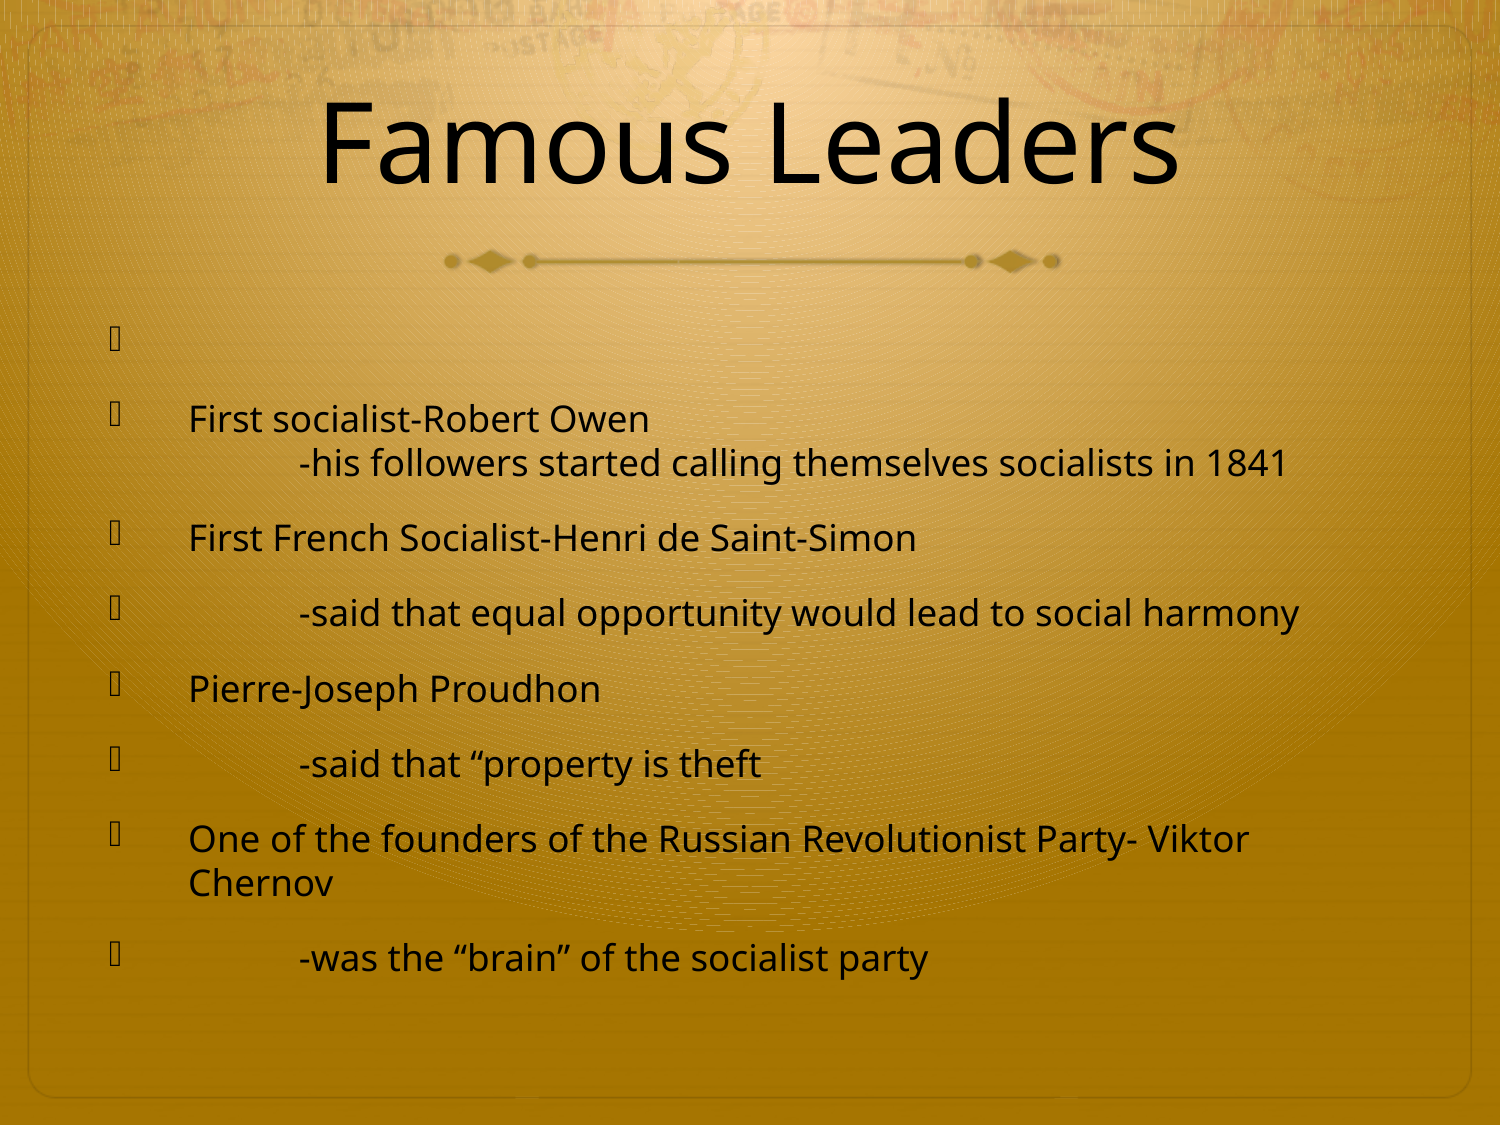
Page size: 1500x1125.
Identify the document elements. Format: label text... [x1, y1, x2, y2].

list First socialist-Robert Owen -his followers started calling themselves socialists in 1841 First French Socialist-Henri de Saint-Simon -said that equal opportunity would lead to social harmony Pierre-Joseph Proudhon -said that “property is theft One of the founders of the Russian Revolutionist Party- Viktor Chernov -was the “brain” of the socialist party [93, 312, 1407, 988]
picture [0, 0, 1500, 1125]
title Famous Leaders [93, 45, 1407, 233]
